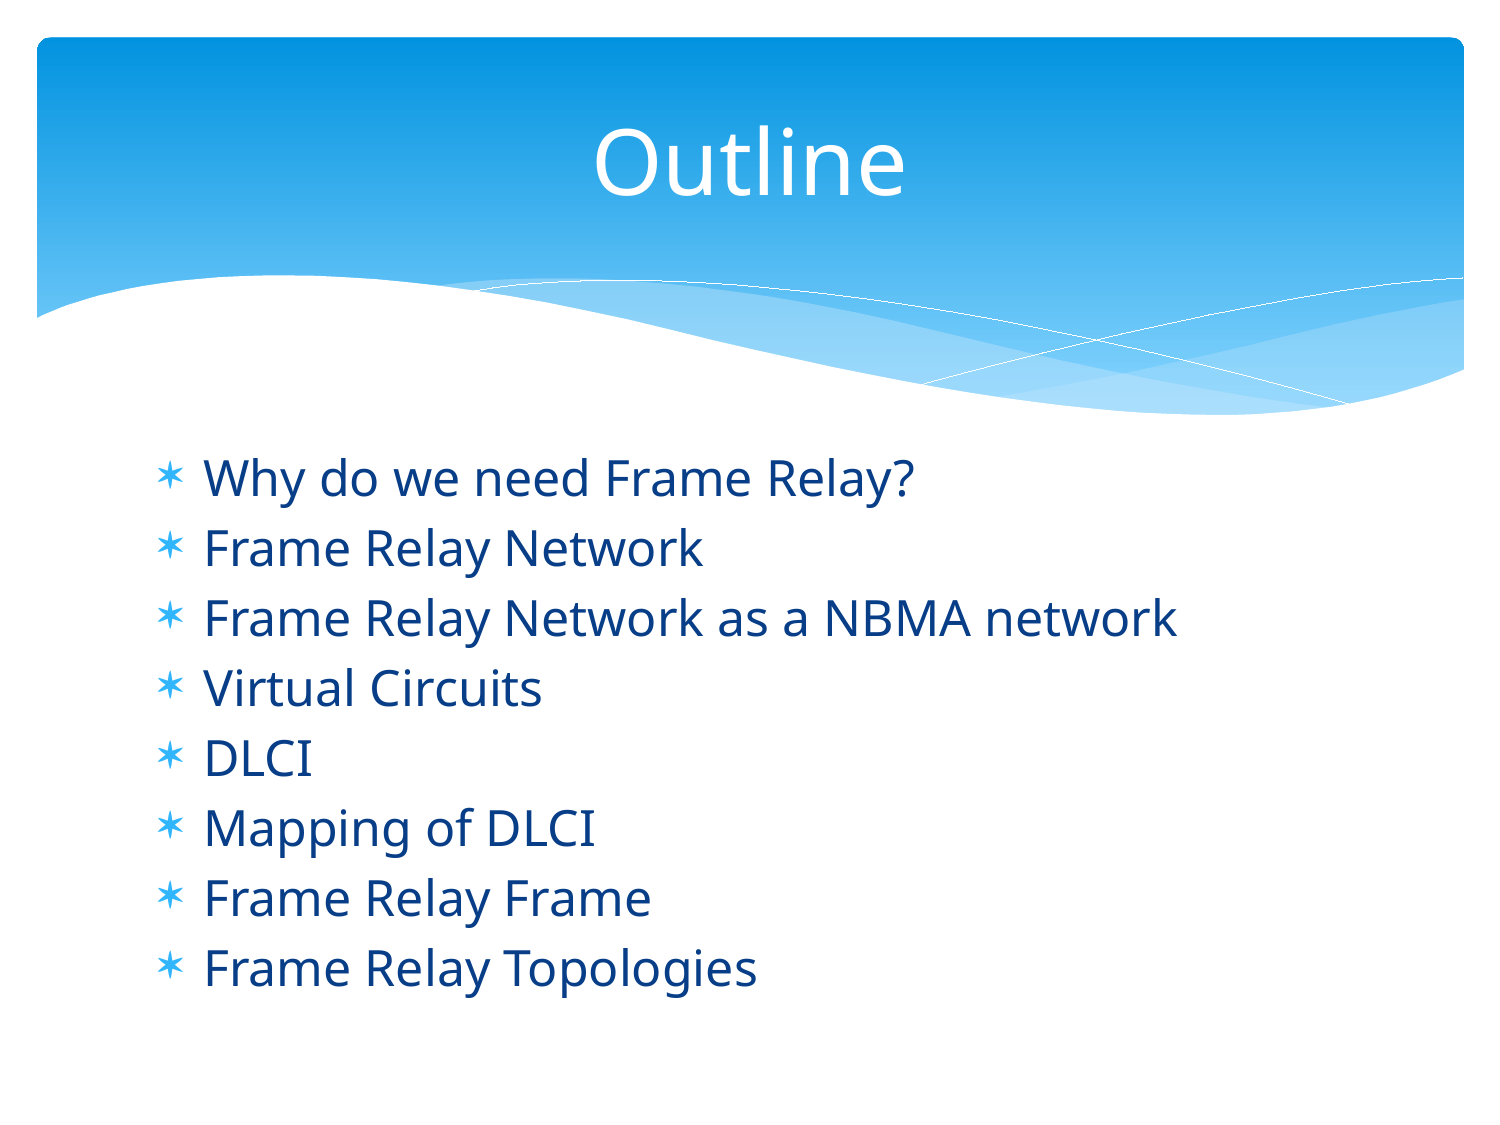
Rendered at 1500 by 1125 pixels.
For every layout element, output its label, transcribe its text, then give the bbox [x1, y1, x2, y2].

title Outline [75, 55, 1425, 261]
list Why do we need Frame Relay? Frame Relay Network Frame Relay Network as a NBMA network Virtual Circuits DLCI Mapping of DLCI Frame Relay Frame Frame Relay Topologies [143, 438, 1359, 1005]
